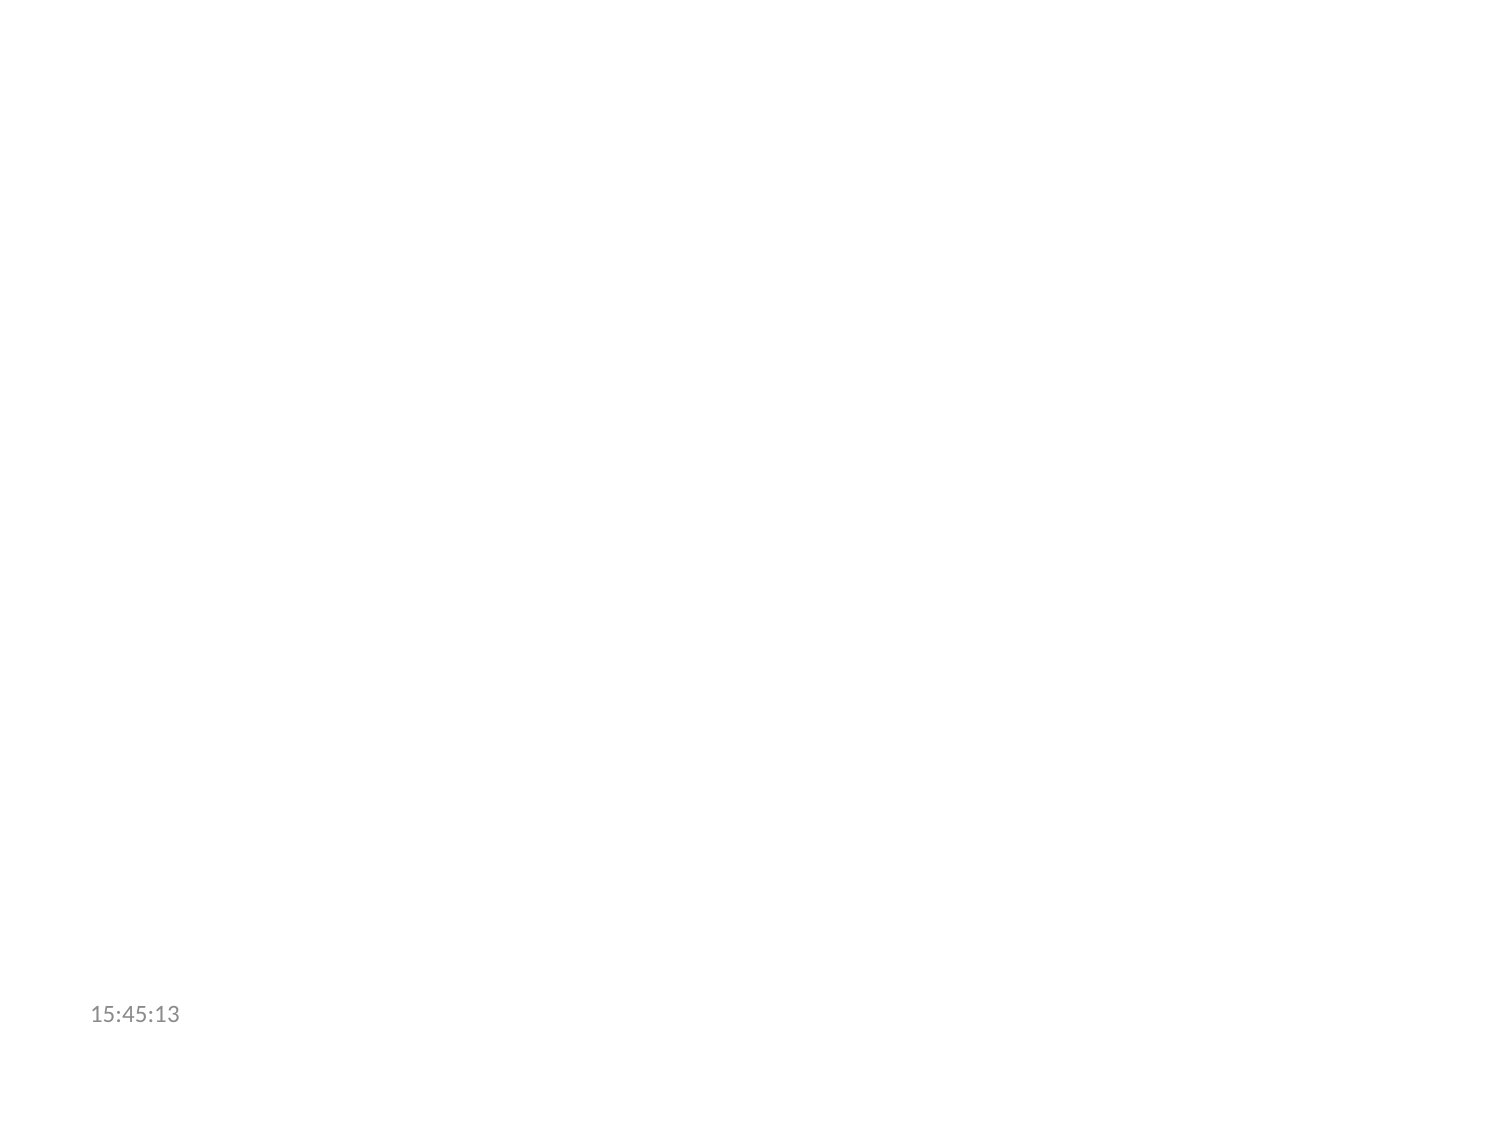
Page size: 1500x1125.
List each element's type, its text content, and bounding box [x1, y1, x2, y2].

text_box 15:35:09 [75, 982, 425, 1043]
